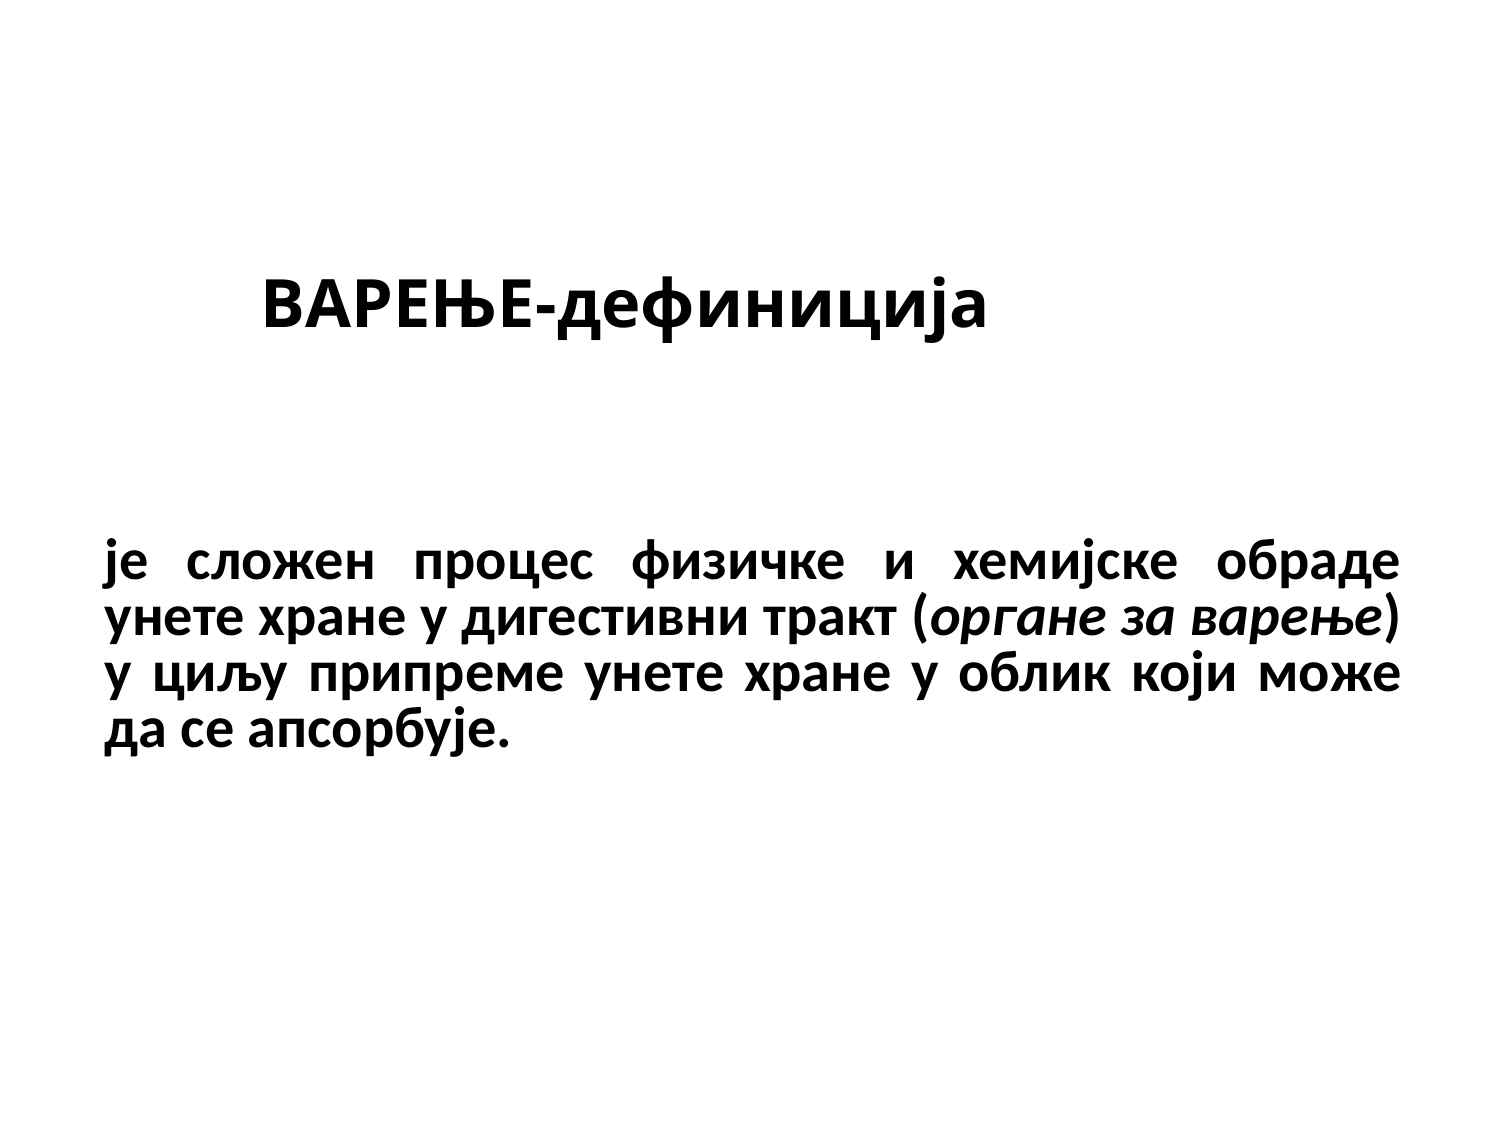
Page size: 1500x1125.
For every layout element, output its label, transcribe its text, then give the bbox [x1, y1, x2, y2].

text_box ВАРЕЊЕ-дефиниција [246, 253, 1192, 349]
subtitle је сложен процес физичке и хемијске обраде унете хране у дигестивни тракт (органе за варење) у циљу припреме унете хране у облик који може да се апсорбује. [58, 527, 1417, 894]
